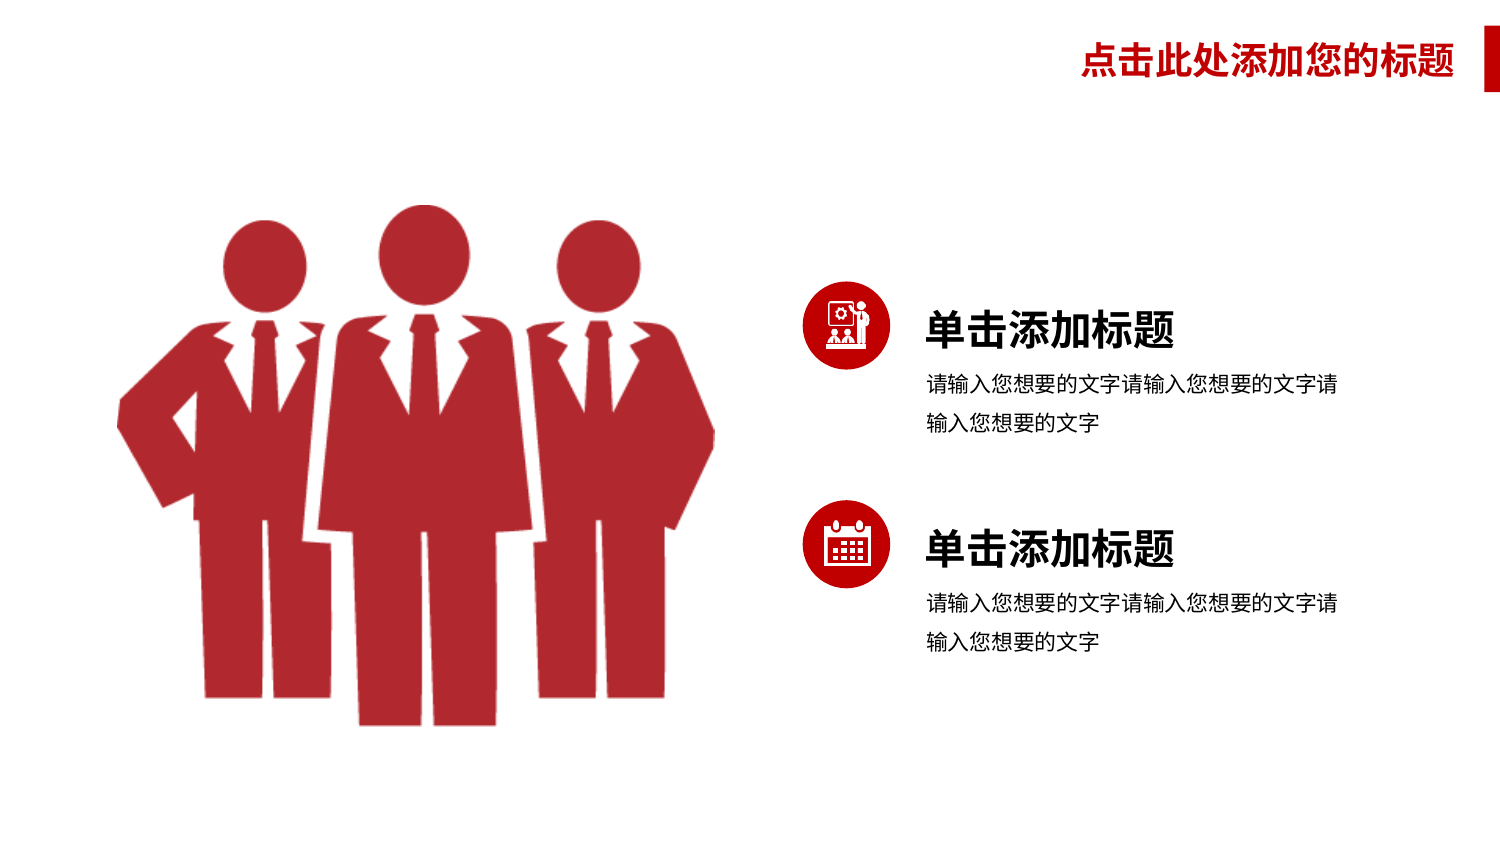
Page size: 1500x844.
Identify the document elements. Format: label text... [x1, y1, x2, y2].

text_box 单击添加标题 [913, 492, 1272, 579]
text_box [802, 500, 891, 589]
text_box 请输入您想要的文字请输入您想要的文字请输入您想要的文字 [914, 351, 1364, 442]
text_box [1482, 24, 1500, 94]
text_box 单击添加标题 [913, 273, 1272, 360]
picture [117, 205, 716, 727]
picture [826, 301, 870, 349]
text_box 请输入您想要的文字请输入您想要的文字请输入您想要的文字 [914, 570, 1364, 661]
picture [824, 520, 871, 567]
text_box [802, 281, 891, 370]
text_box 点击此处添加您的标题 [1037, 31, 1467, 88]
